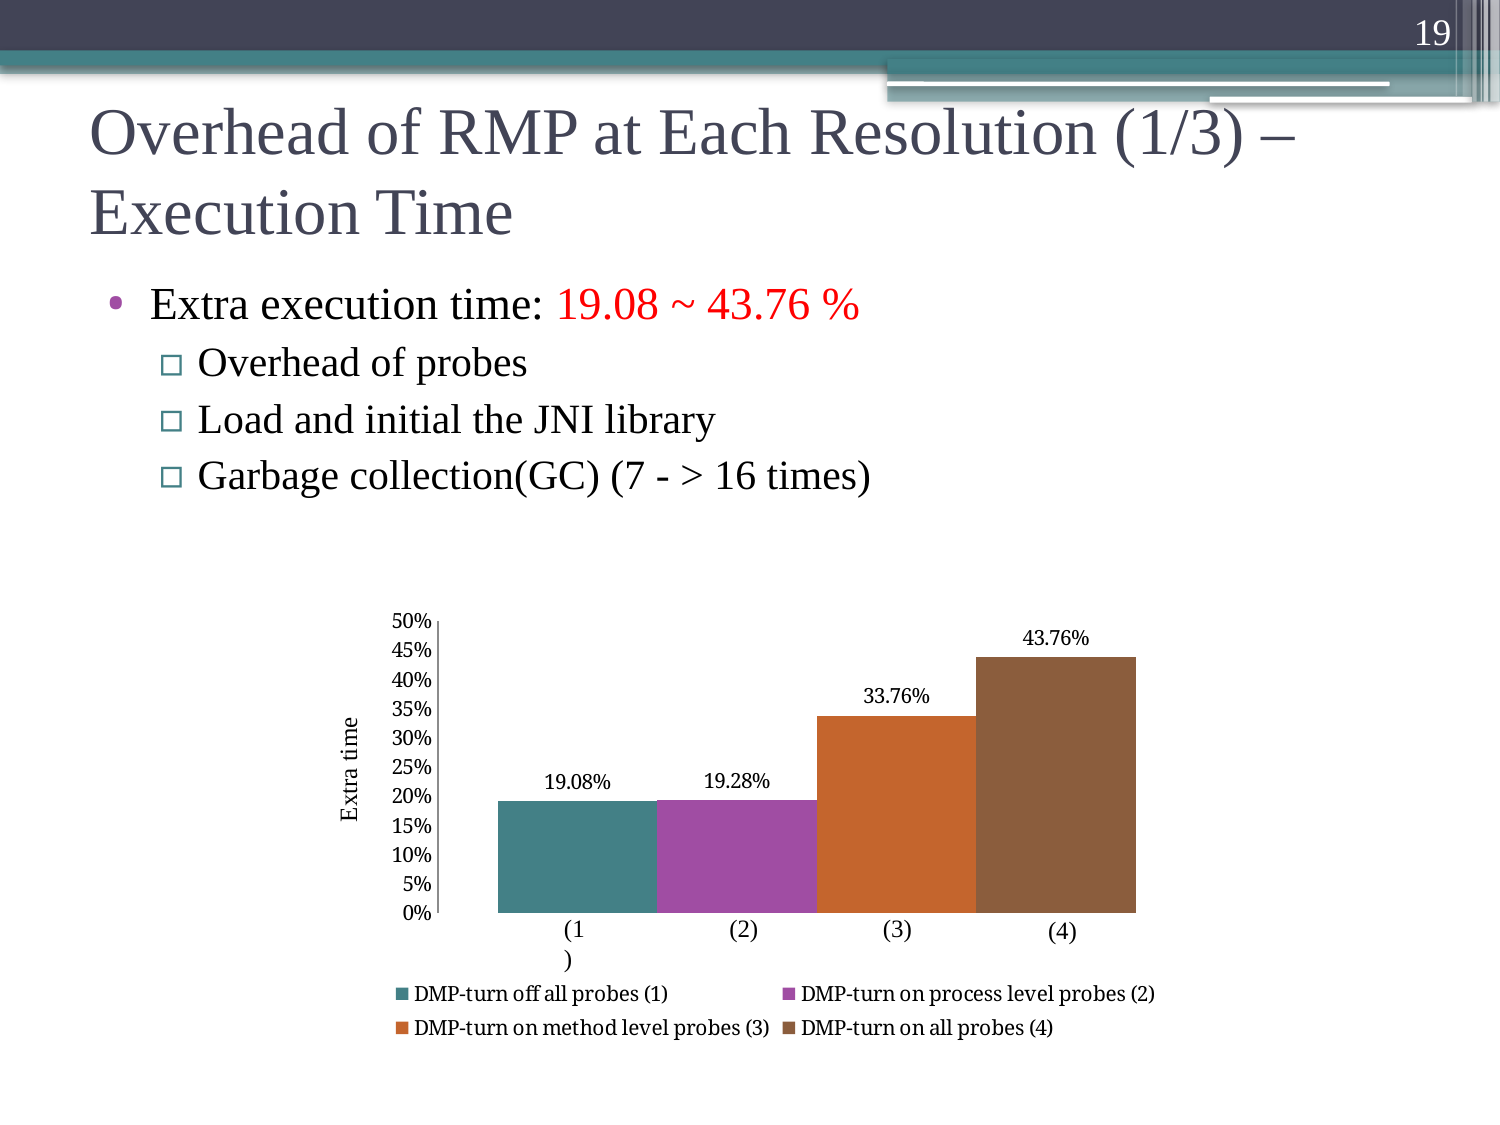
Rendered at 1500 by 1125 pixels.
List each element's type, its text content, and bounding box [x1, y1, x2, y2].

chart [327, 597, 1223, 1049]
slide_number 19 [1341, 0, 1466, 61]
title Overhead of RMP at Each Resolution (1/3) – Execution Time [75, 80, 1425, 256]
list Extra execution time: 19.08 ~ 43.76 % Overhead of probes Load and initial the JNI library Garbage collection(GC) (7 - > 16 times) [75, 266, 1425, 1094]
